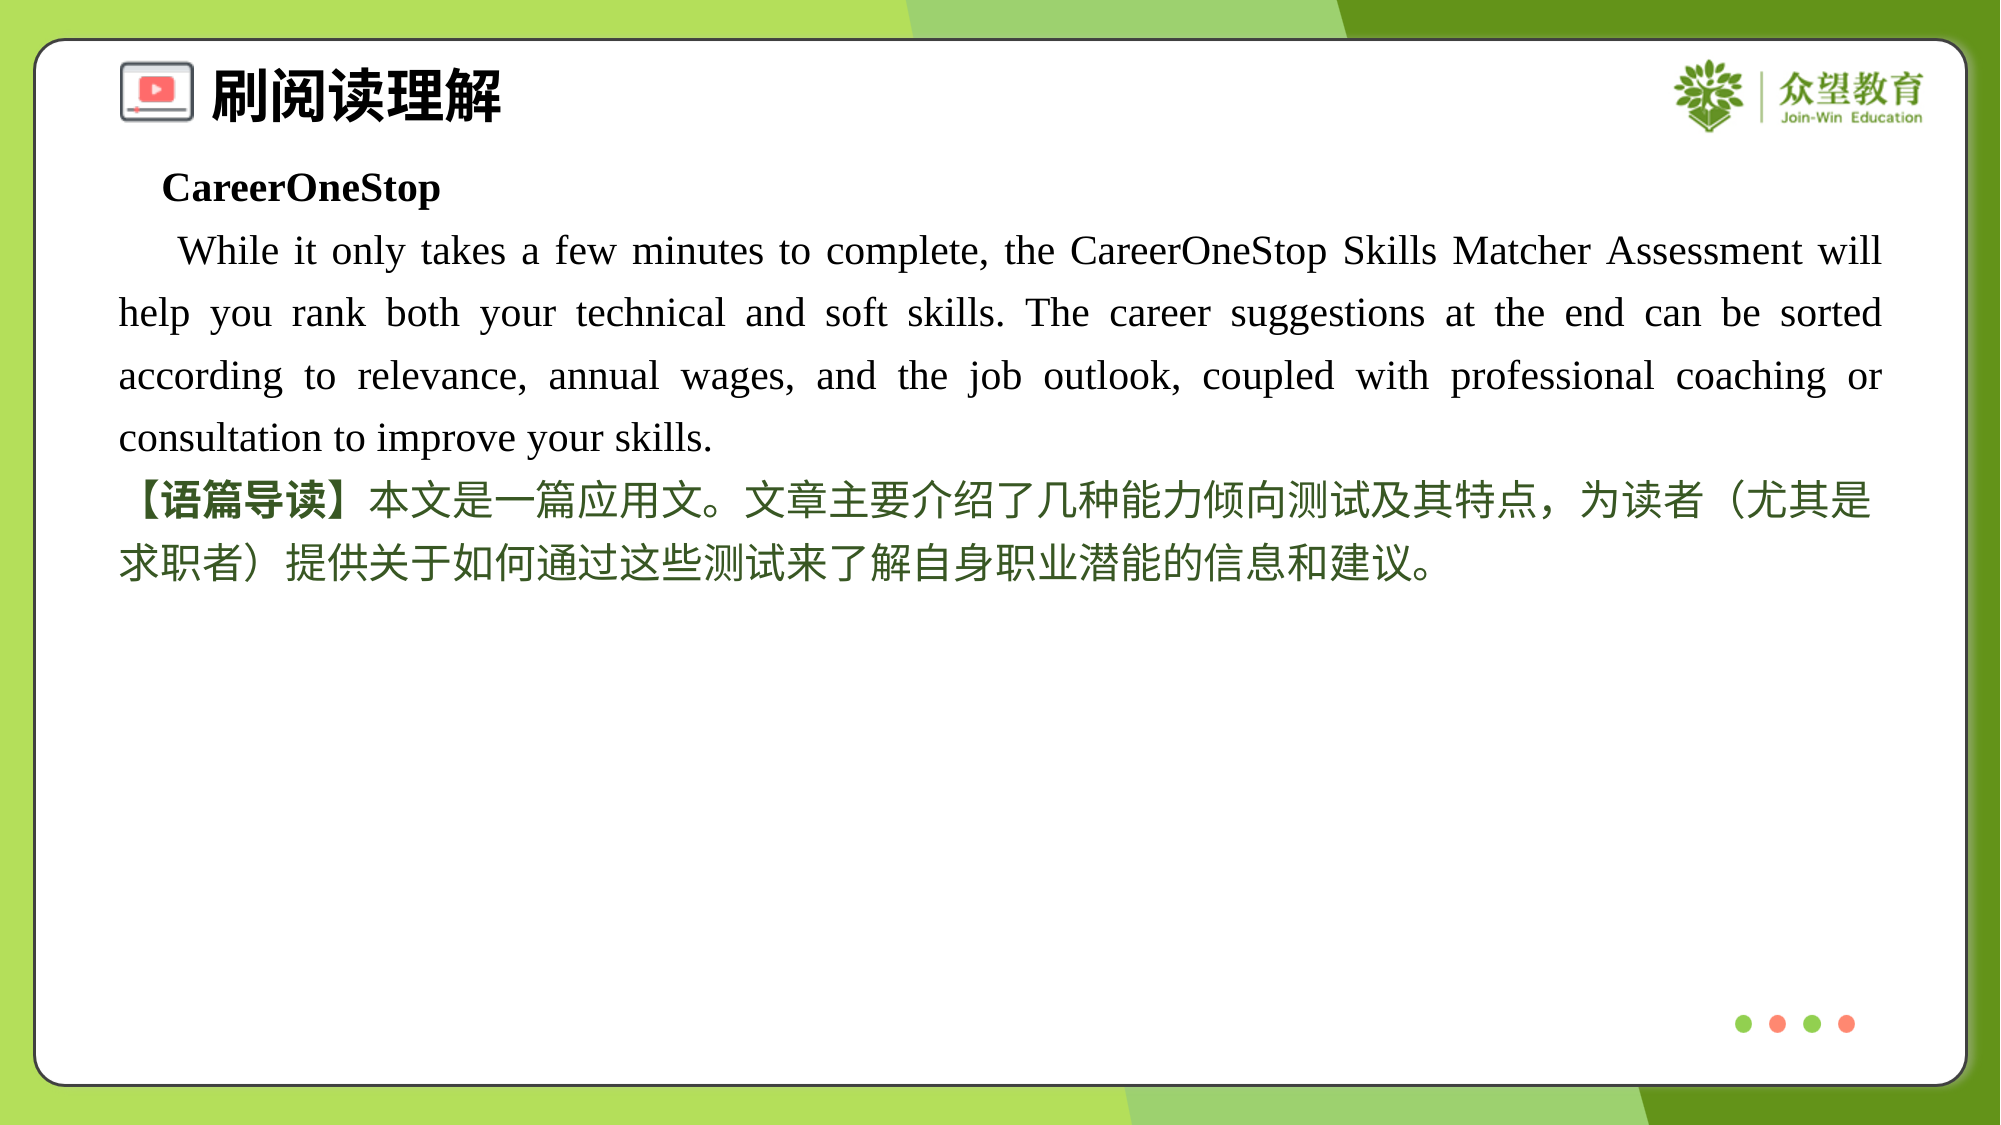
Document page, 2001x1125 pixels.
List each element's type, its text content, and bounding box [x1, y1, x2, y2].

text_box 【语篇导读】本文是一篇应用文。文章主要介绍了几种能力倾向测试及其特点，为读者（尤其是求职者）提供关于如何通过这些测试来了解自身职业潜能的信息和建议。 [118, 461, 1883, 582]
picture [0, 0, 2000, 1125]
text_box CareerOneStop While it only takes a few minutes to complete, the CareerOneStop Skills Matcher Assessment will help you rank both your technical and soft skills. The career suggestions at the end can be sorted according to relevance, annual wages, and the job outlook, coupled with professional coaching or consultation to improve your skills. [118, 147, 1883, 455]
